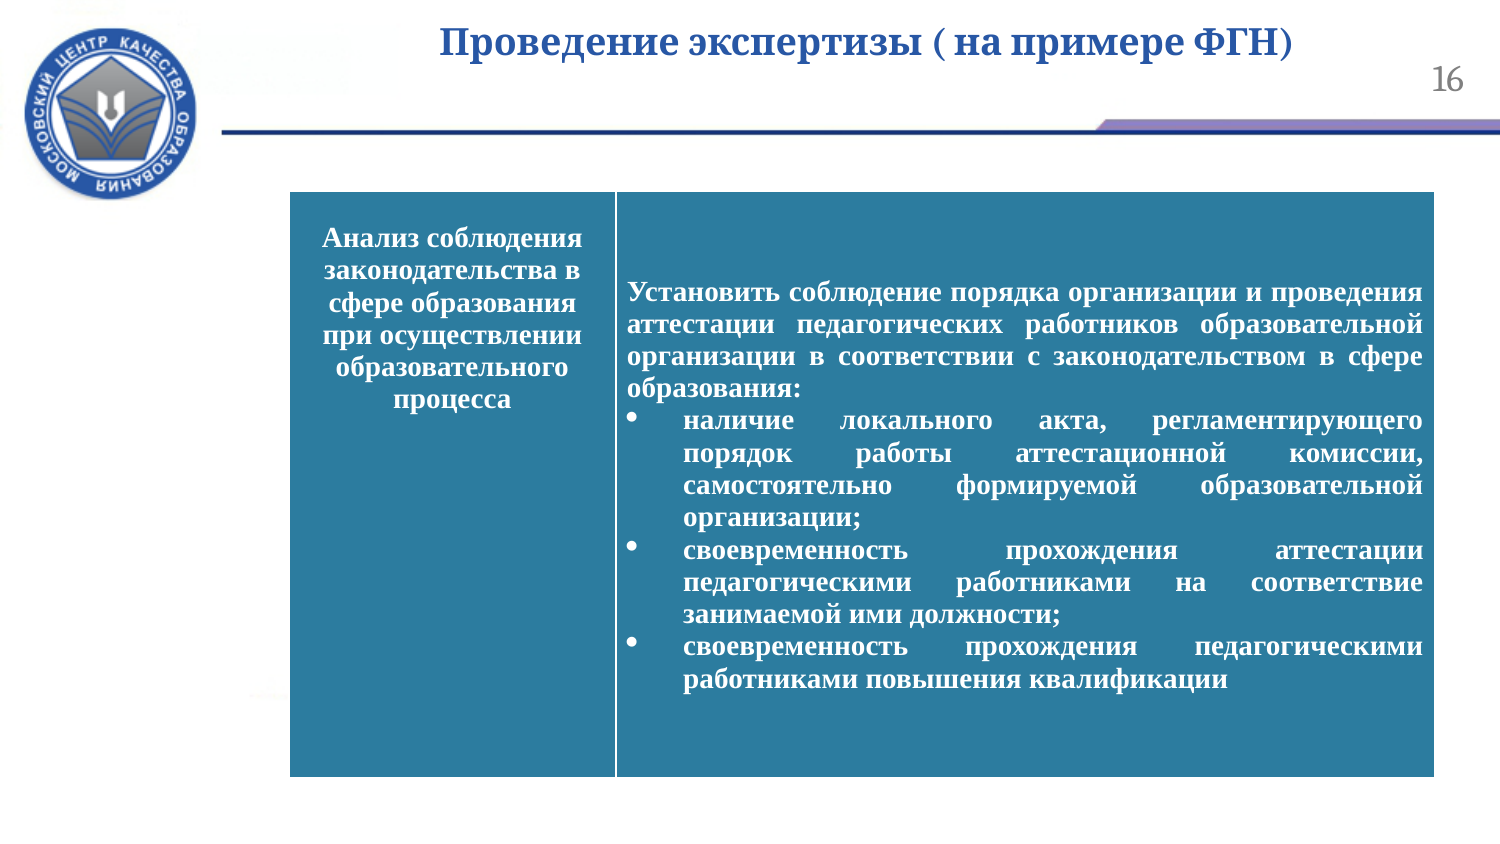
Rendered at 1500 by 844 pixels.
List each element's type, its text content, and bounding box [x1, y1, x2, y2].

slide_number 16 [1417, 46, 1500, 92]
picture [0, 0, 1500, 844]
title Проведение экспертизы ( на примере ФГН) [392, 20, 1342, 115]
table_header Установить соблюдение порядка организации и проведения аттестации педагогических работников образовательной организации в соответствии с законодательством в сфере образования: наличие локального акта, регламентирующего порядок работы аттестационной комиссии, самостоятельно формируемой образовательной организации; своевременность прохождения аттестации педагогическими работниками на соответствие занимаемой ими должности; своевременность прохождения педагогическими работниками повышения квалификации [617, 192, 1434, 777]
table_header Анализ соблюдения законодательства в сфере образования при осуществлении образовательного процесса [290, 192, 615, 777]
